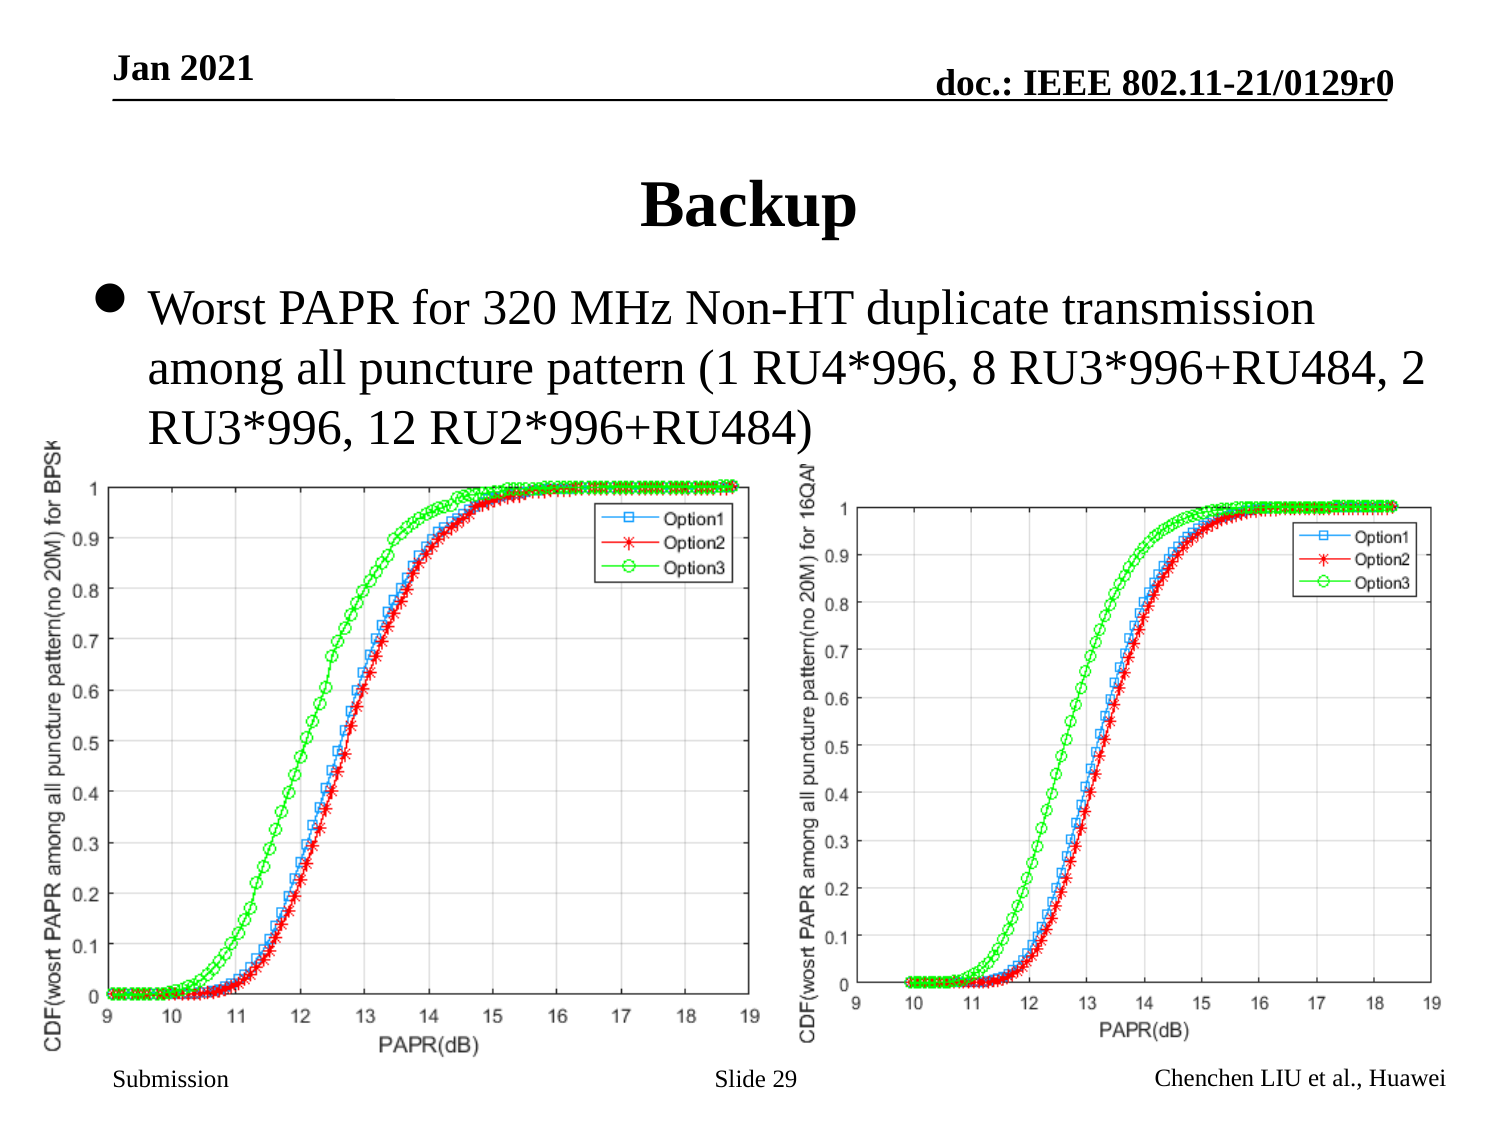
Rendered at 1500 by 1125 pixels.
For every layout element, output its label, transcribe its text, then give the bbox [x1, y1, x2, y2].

title Backup [112, 112, 1388, 267]
slide_number Slide 29 [712, 1072, 800, 1123]
picture [0, 441, 1500, 1063]
text_box Worst PAPR for 320 MHz Non-HT duplicate transmission among all puncture pattern (1 RU4*996, 8 RU3*996+RU484, 2 RU3*996, 12 RU2*996+RU484) [76, 267, 1465, 462]
